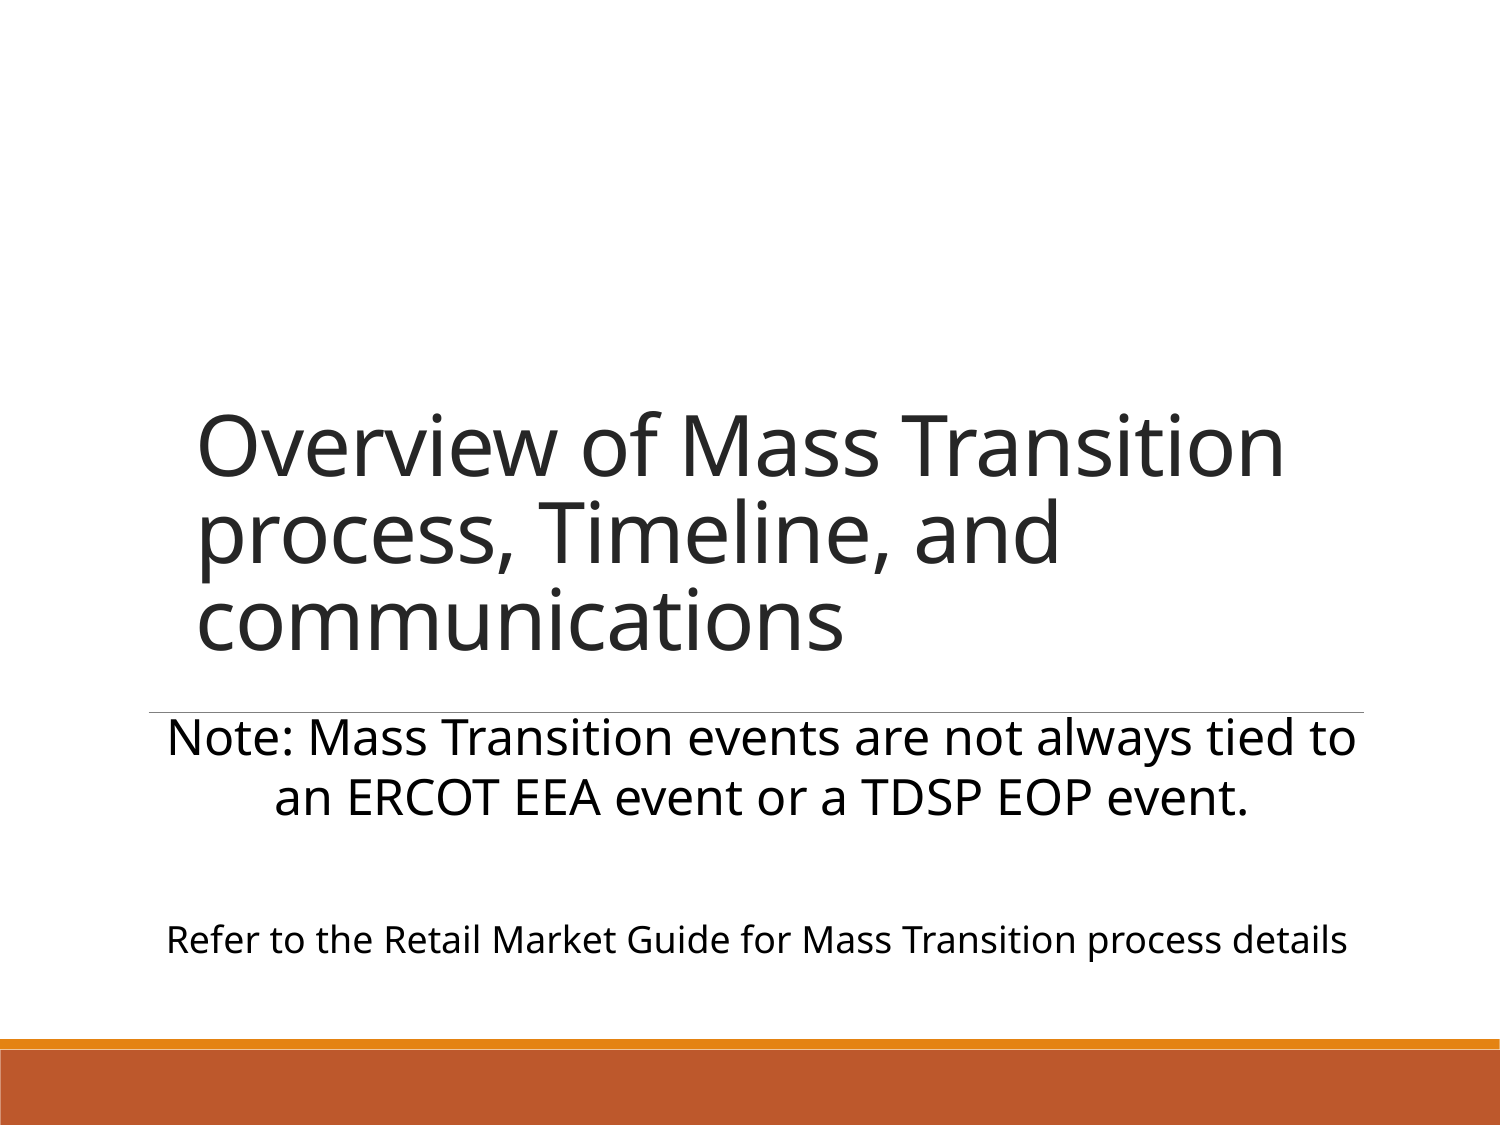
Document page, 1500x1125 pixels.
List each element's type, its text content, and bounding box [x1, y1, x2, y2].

title Overview of Mass Transition process, Timeline, and communications [180, 391, 1320, 675]
text_box Note: Mass Transition events are not always tied to an ERCOT EEA event or a TDSP EOP event. Refer to the Retail Market Guide for Mass Transition process details [124, 712, 1400, 954]
